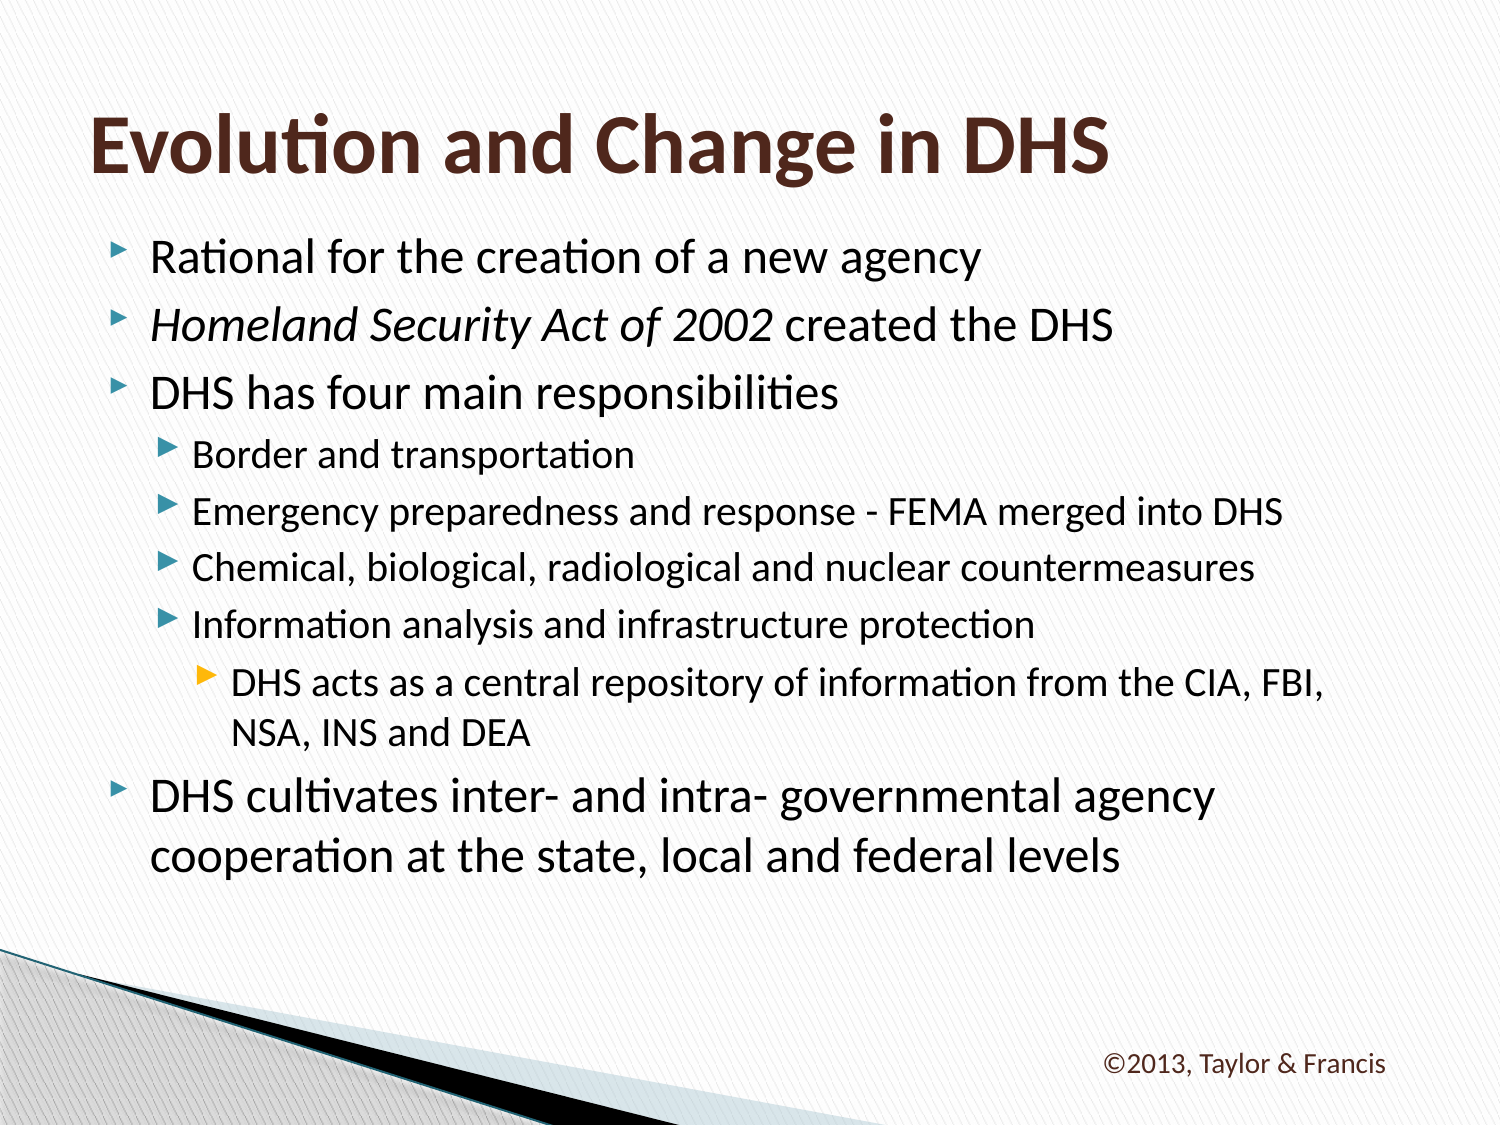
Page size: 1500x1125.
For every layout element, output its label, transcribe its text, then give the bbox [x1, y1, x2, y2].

title Evolution and Change in DHS [75, 45, 1425, 233]
list Rational for the creation of a new agency Homeland Security Act of 2002 created the DHS DHS has four main responsibilities Border and transportation Emergency preparedness and response - FEMA merged into DHS Chemical, biological, radiological and nuclear countermeasures Information analysis and infrastructure protection DHS acts as a central repository of information from the CIA, FBI, NSA, INS and DEA DHS cultivates inter- and intra- governmental agency cooperation at the state, local and federal levels [74, 199, 1426, 986]
text_box ©2013, Taylor & Francis [1087, 1037, 1463, 1082]
